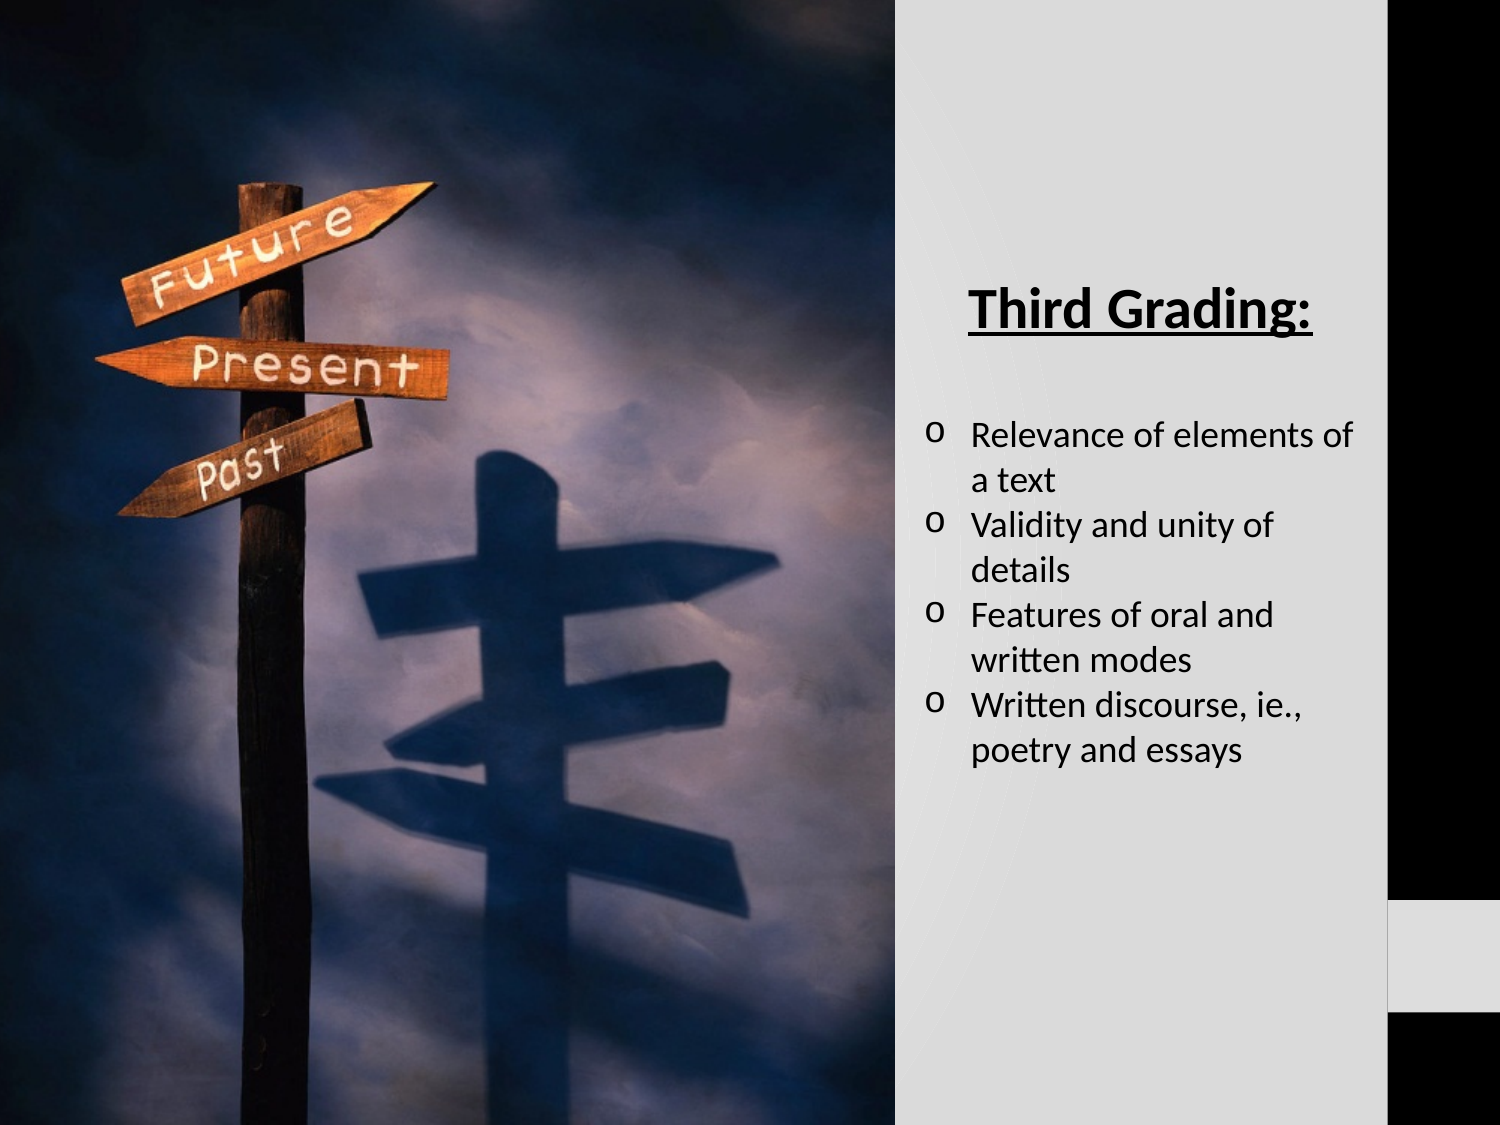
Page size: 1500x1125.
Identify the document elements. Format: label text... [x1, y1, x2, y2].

text_box Third Grading: Relevance of elements of a text Validity and unity of details Features of oral and written modes Written discourse, ie., poetry and essays [909, 262, 1372, 823]
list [0, 0, 896, 1125]
